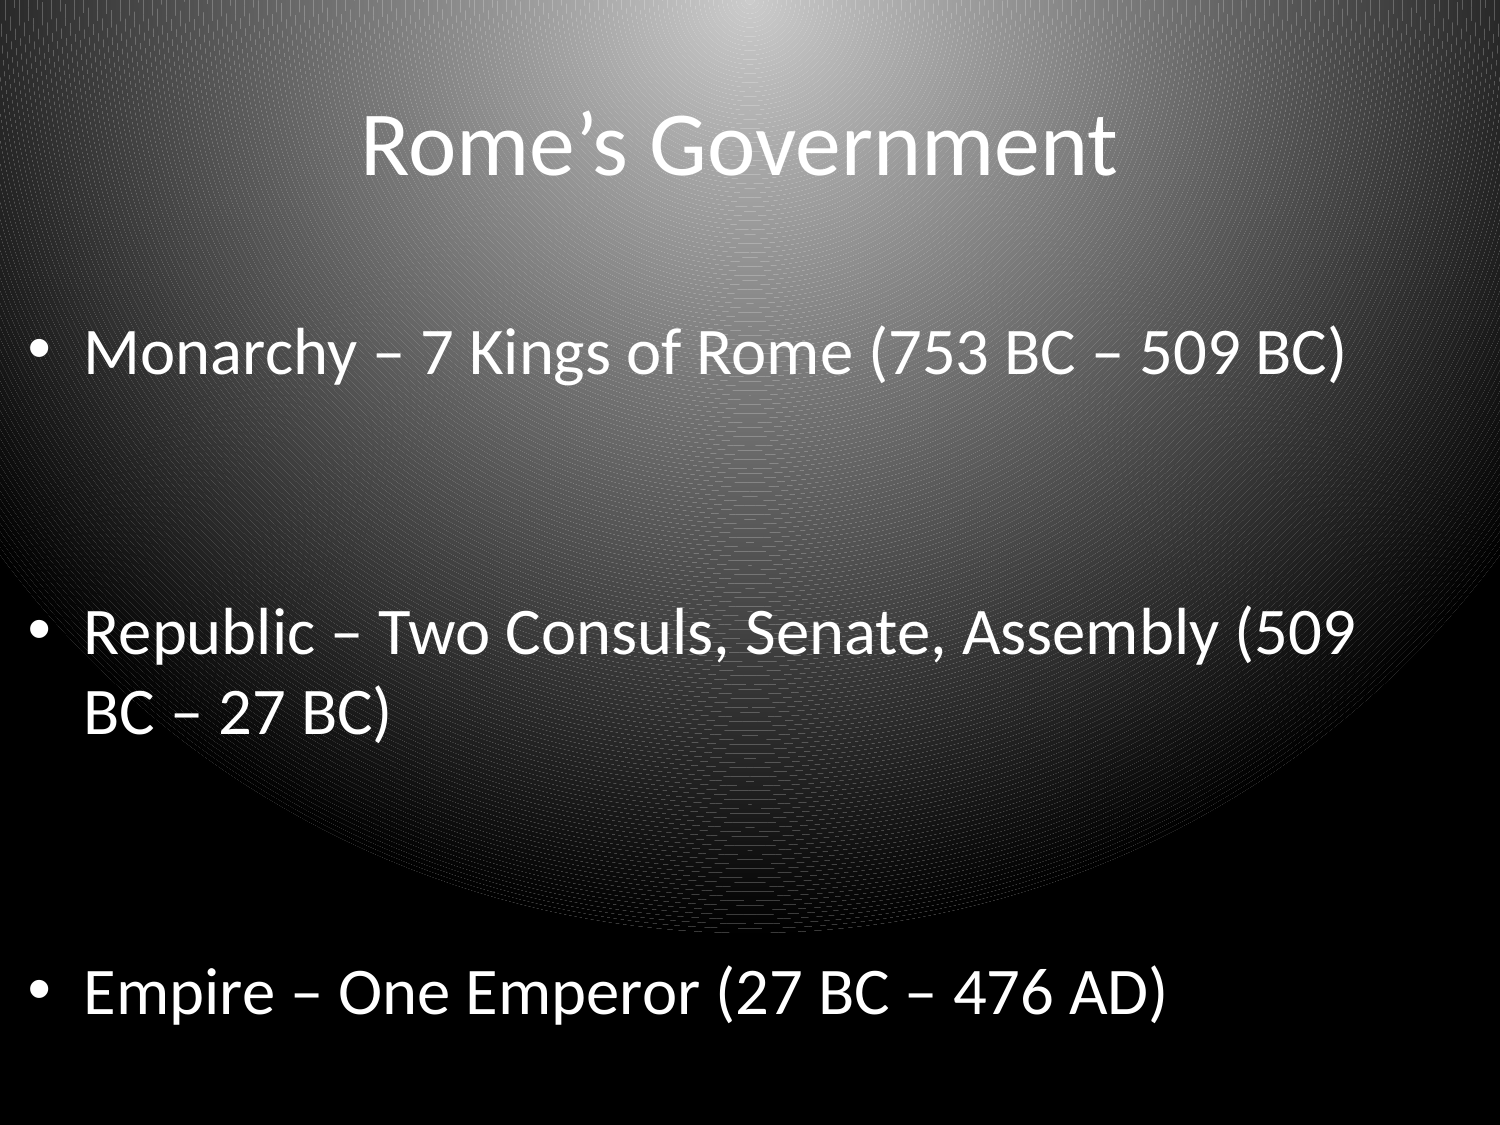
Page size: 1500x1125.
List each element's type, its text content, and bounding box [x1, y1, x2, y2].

title Rome’s Government [75, 45, 1425, 233]
list Monarchy – 7 Kings of Rome (753 BC – 509 BC) Republic – Two Consuls, Senate, Assembly (509 BC – 27 BC) Empire – One Emperor (27 BC – 476 AD) [12, 299, 1438, 1043]
